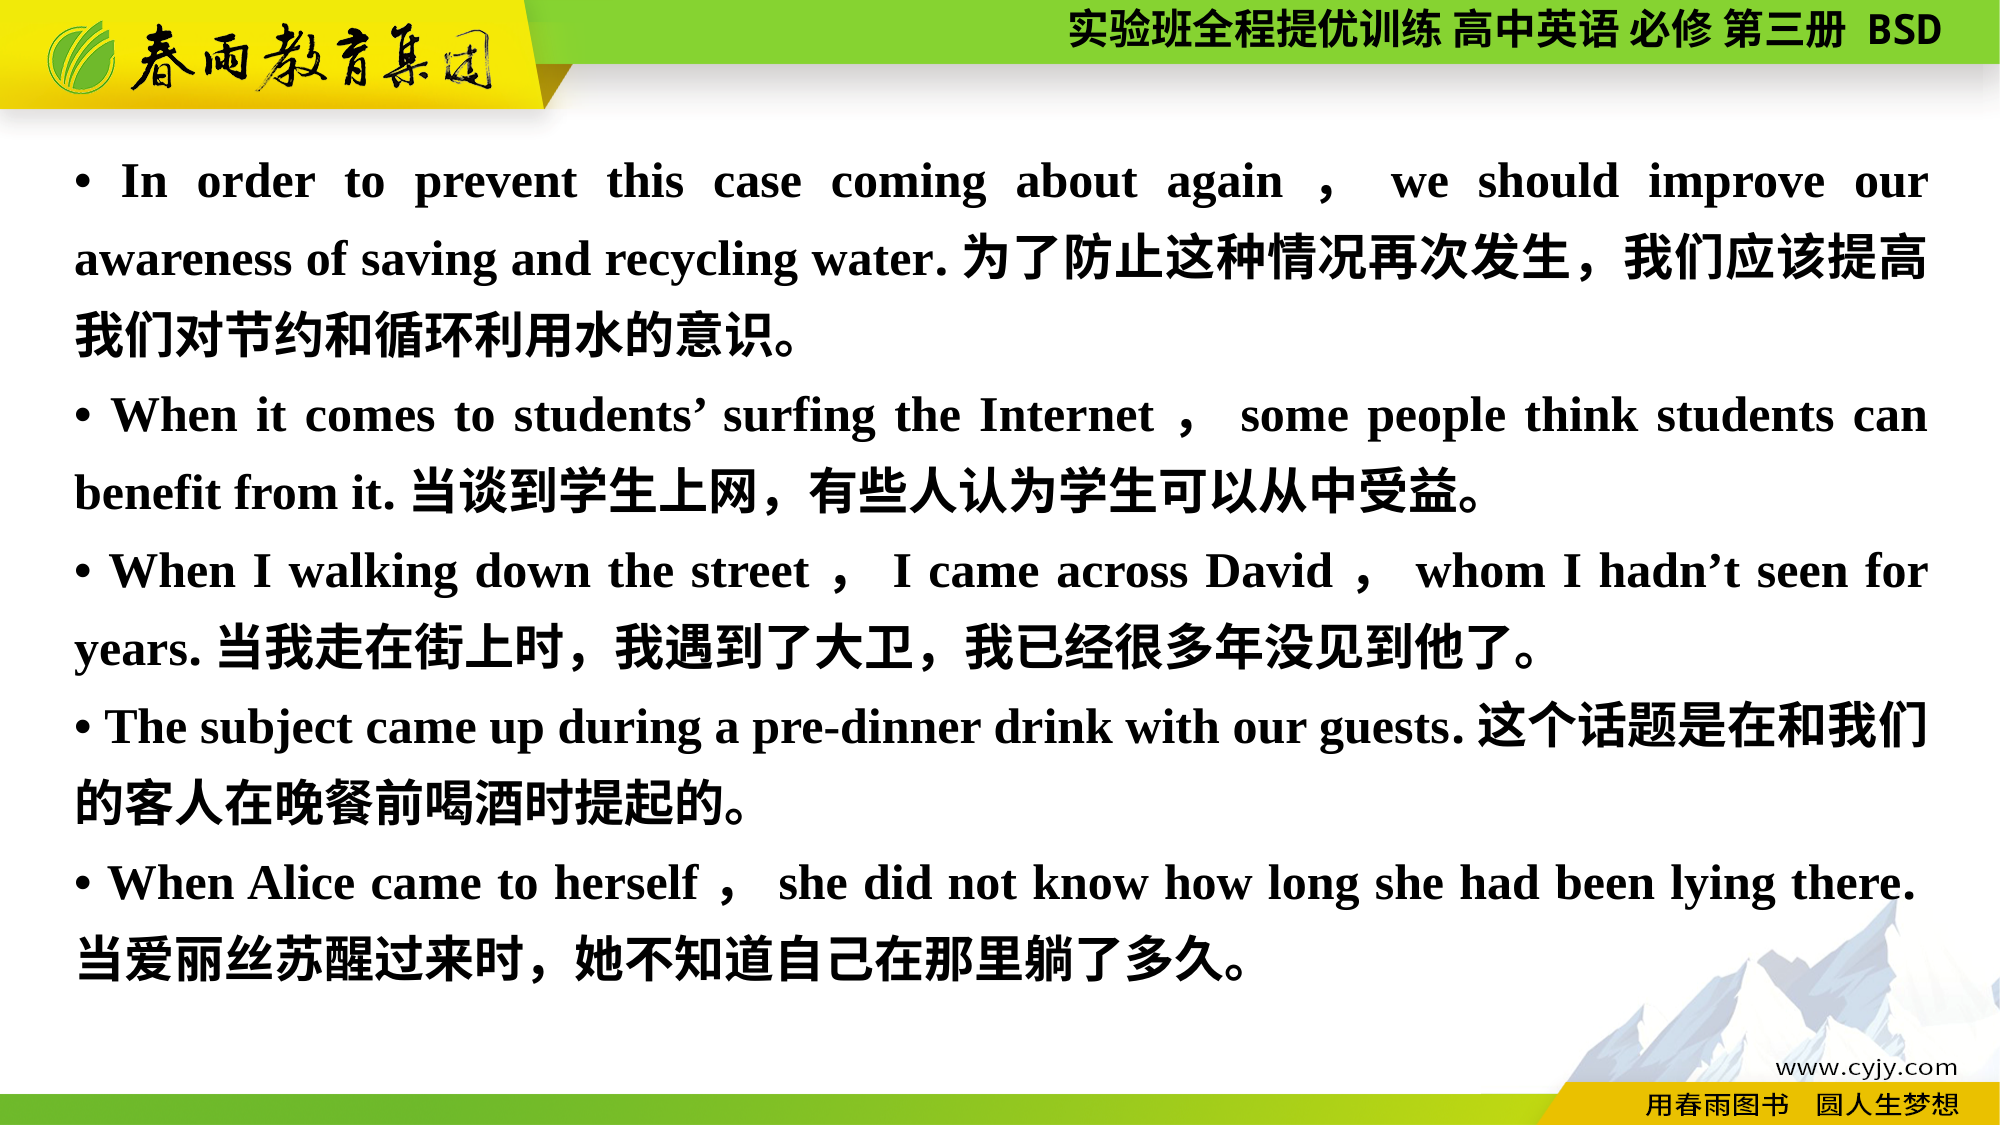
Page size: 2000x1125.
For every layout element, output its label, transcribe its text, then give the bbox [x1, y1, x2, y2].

picture [0, 0, 2000, 1125]
list • In order to prevent this case coming about again，we should improve our awareness of saving and recycling water.为了防止这种情况再次发生，我们应该提高我们对节约和循环利用水的意识。 • When it comes to students’ surfing the Internet，some people think students can benefit from it.当谈到学生上网，有些人认为学生可以从中受益。 • When I walking down the street，I came across David，whom I hadn’t seen for years.当我走在街上时，我遇到了大卫，我已经很多年没见到他了。 • The subject came up during a pre-dinner drink with our guests.这个话题是在和我们的客人在晚餐前喝酒时提起的。 • When Alice came to herself，she did not know how long she had been lying there.当爱丽丝苏醒过来时，她不知道自己在那里躺了多久。 [59, 122, 1944, 996]
